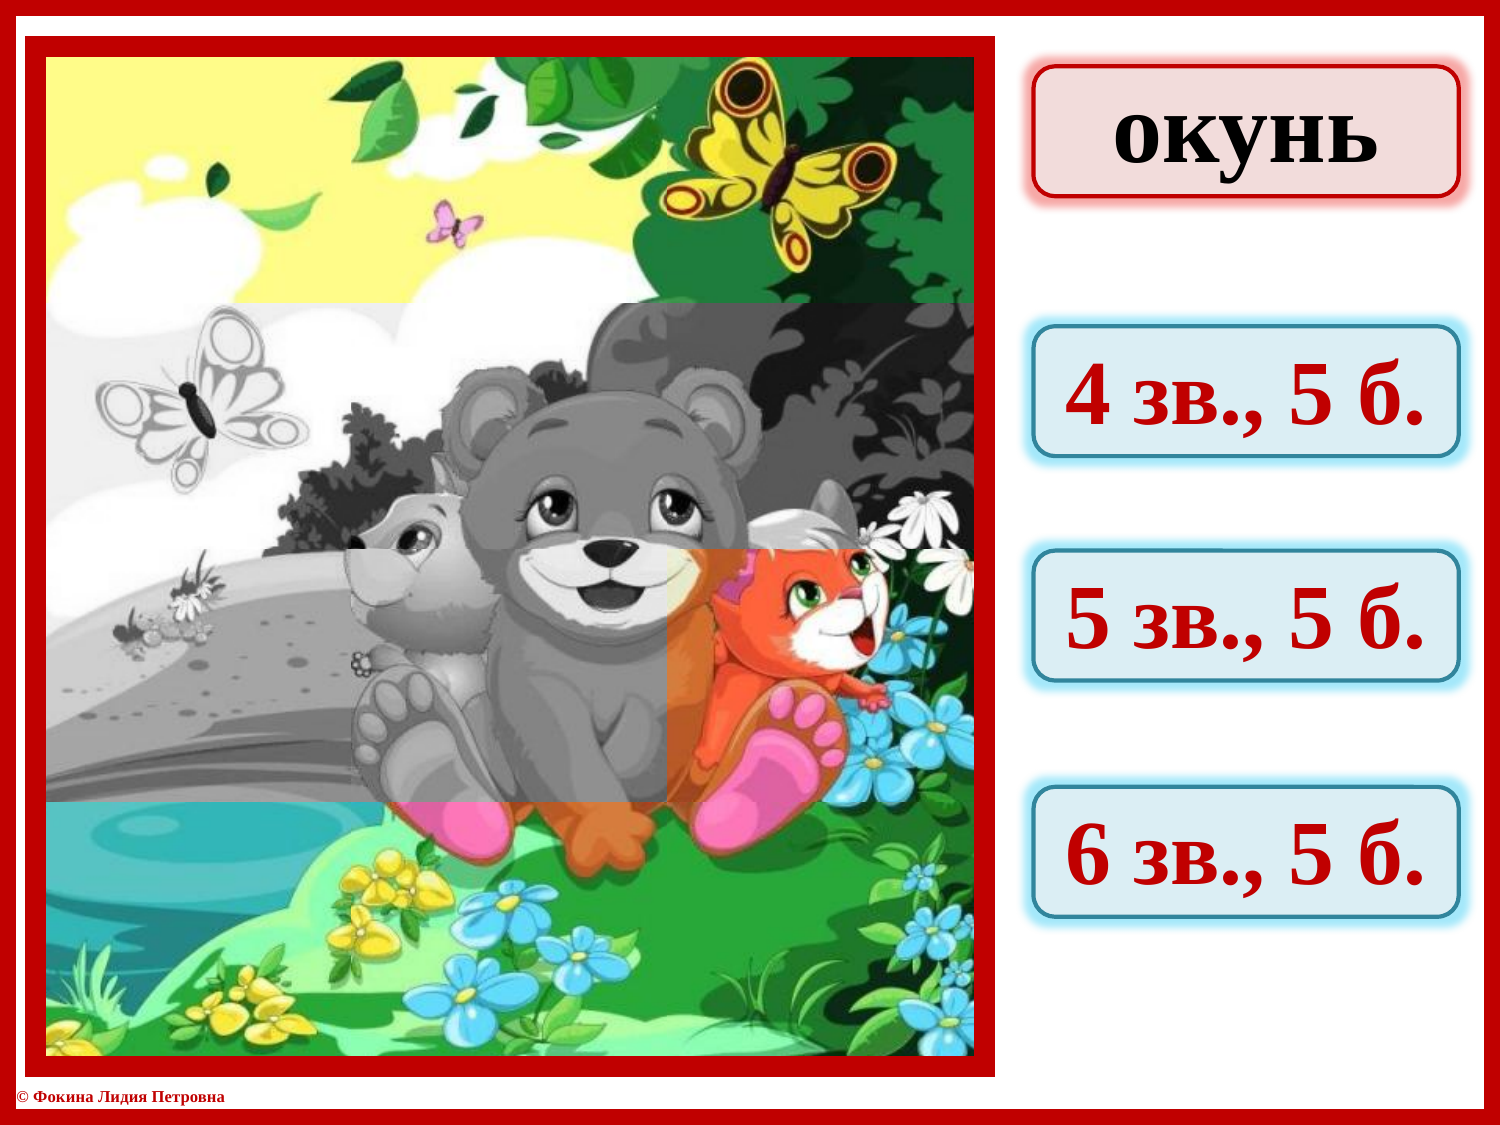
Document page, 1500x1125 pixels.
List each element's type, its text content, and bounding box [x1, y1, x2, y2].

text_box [34, 46, 985, 1061]
text_box 5 зв., 5 б. [1031, 548, 1461, 683]
text_box 4 зв., 5 б. [1031, 324, 1461, 459]
text_box окунь [1031, 64, 1461, 199]
text_box 6 зв., 5 б. [1031, 784, 1461, 919]
